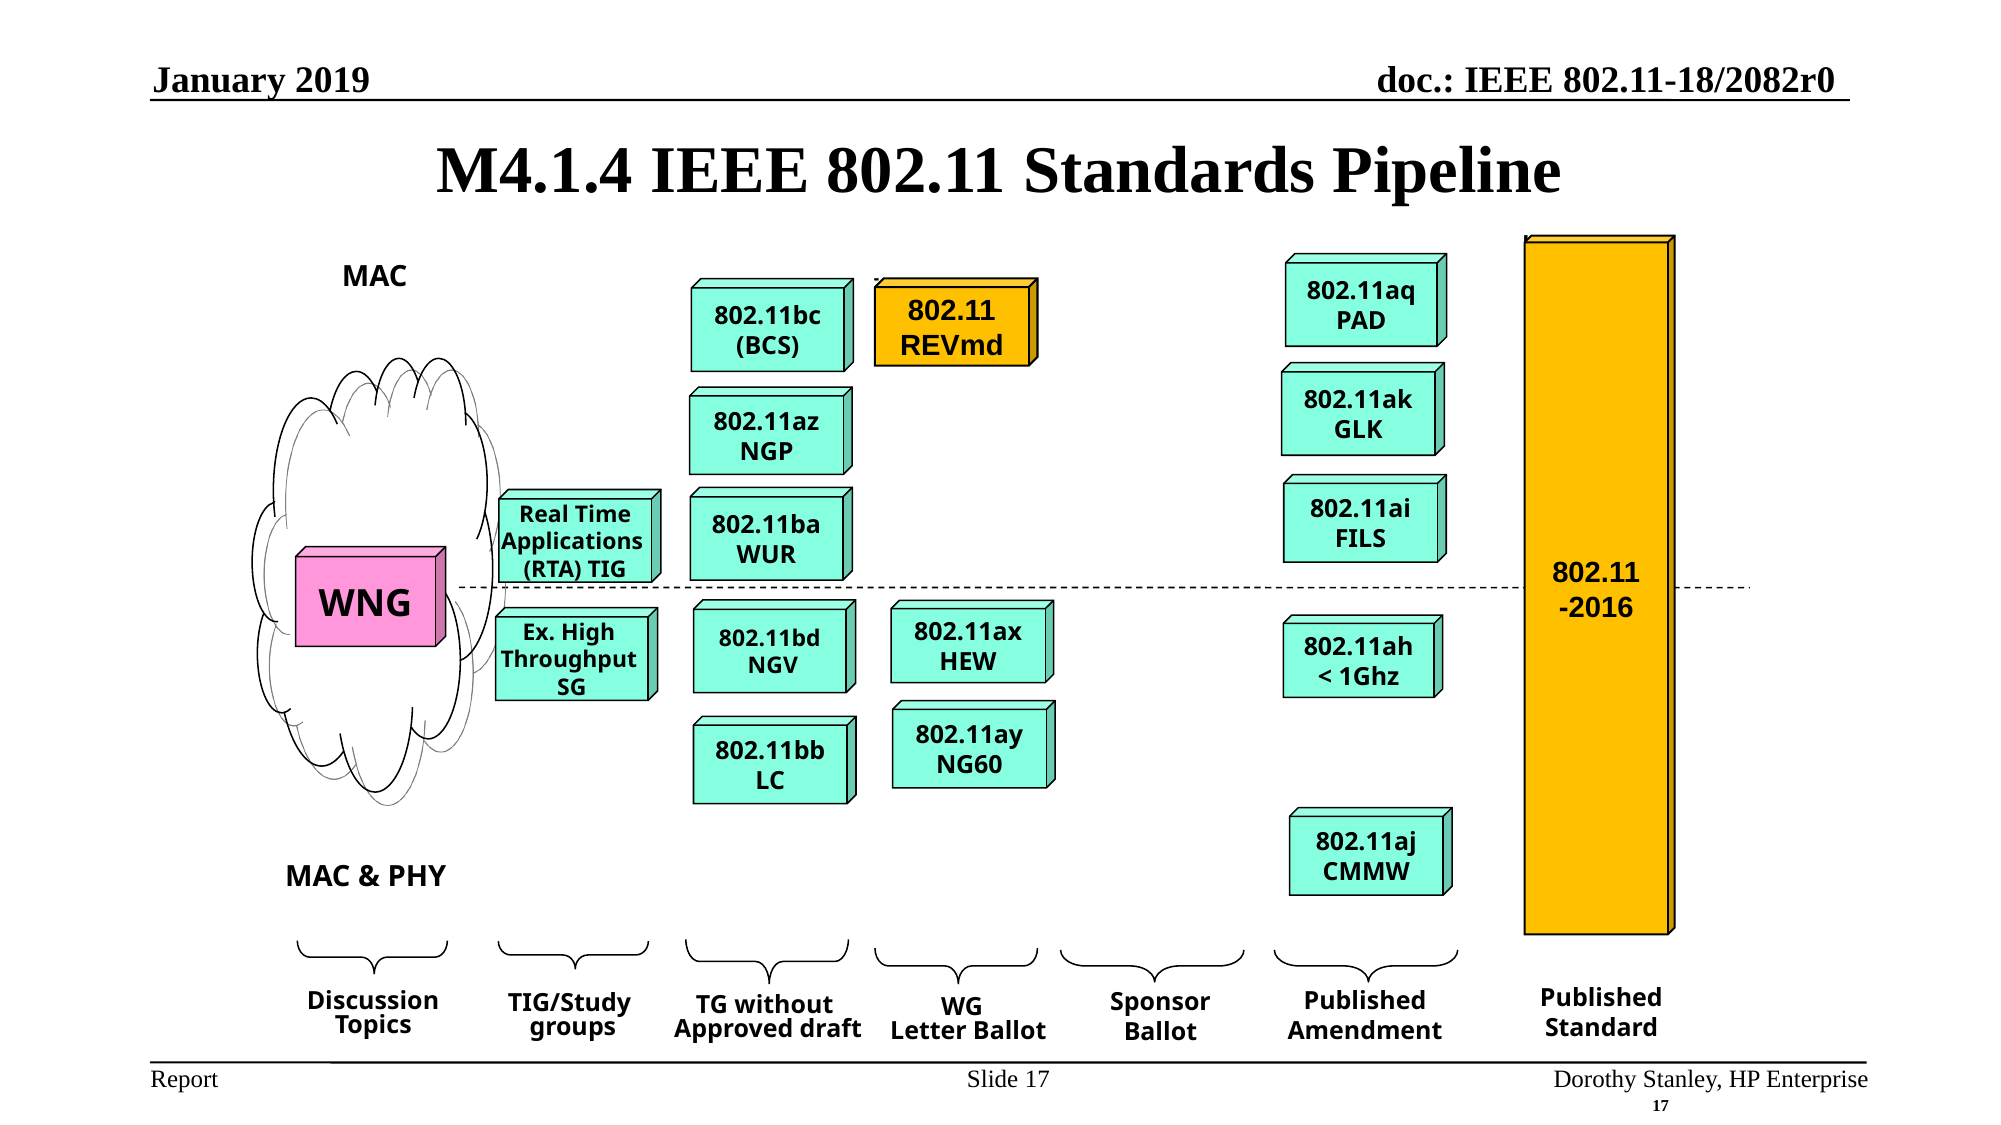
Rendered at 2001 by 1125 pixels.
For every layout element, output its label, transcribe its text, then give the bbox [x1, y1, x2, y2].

text_box Discussion Topics [280, 983, 467, 1046]
text_box Sponsor Ballot [1095, 978, 1226, 1054]
text_box 802.11bc (BCS) [691, 278, 854, 372]
text_box 802.11ak GLK [1281, 362, 1445, 456]
text_box [498, 941, 649, 969]
text_box TIG/Study groups [470, 984, 675, 1048]
title background data [1286, 254, 1446, 262]
text_box 802.11aq PAD [1285, 253, 1447, 347]
text_box Real Time Applications (RTA) TIG [498, 489, 661, 583]
text_box Published Amendment [1272, 977, 1458, 1052]
footer Dorothy Stanley, HP Enterprise [1512, 1061, 1869, 1093]
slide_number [693, 600, 855, 609]
text_box [297, 940, 448, 974]
text_box [1274, 949, 1458, 982]
text_box [874, 948, 1038, 984]
text_box 802.11ax HEW [891, 600, 1054, 683]
text_box 802.11ay NG60 [892, 700, 1056, 788]
text_box Ex. High Throughput SG [495, 607, 658, 701]
title M4.1.4 IEEE 802.11 Standards Pipeline [362, 112, 1638, 219]
slide_number Slide 17 [964, 1061, 1053, 1093]
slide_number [691, 488, 851, 496]
text_box 802.11ah < 1Ghz [1283, 615, 1443, 698]
text_box 802.11az NGP [689, 387, 853, 475]
text_box 17 [1637, 1093, 1710, 1125]
text_box MAC & PHY [270, 850, 462, 900]
text_box 802.11 -2016 [1524, 235, 1675, 935]
text_box [685, 939, 849, 984]
text_box 802.11ba WUR [690, 487, 853, 581]
text_box WG Letter Ballot [875, 988, 1062, 1052]
text_box 802.11bd NGV [693, 599, 856, 693]
text_box 802.11aj CMMW [1289, 807, 1453, 896]
title Members by country and region [1524, 235, 1674, 242]
text_box WNG [295, 546, 446, 647]
list [1289, 807, 1451, 816]
slide_number Slide 22 [496, 608, 657, 616]
table_cell 11 [1284, 475, 1445, 483]
slide_number Slide 19 [296, 547, 445, 556]
text_box MAC [327, 250, 423, 300]
text_box 802.11 REVmd [874, 278, 1038, 366]
text_box 802.11bb LC [693, 716, 857, 804]
text_box Published Standard [1525, 974, 1678, 1049]
text_box [1060, 949, 1244, 982]
footer Dorothy Stanley, HP Enterprise [1282, 363, 1443, 371]
text_box [252, 358, 493, 793]
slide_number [891, 600, 1052, 608]
text_box [690, 387, 851, 395]
slide_number Slide 20 [893, 701, 1054, 709]
footer Dorothy Stanley, HP Enterprise [693, 716, 855, 725]
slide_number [152, 54, 406, 101]
slide_number Slide 23 [692, 279, 853, 287]
footer Dorothy Stanley, HP Enterprise [1283, 615, 1441, 623]
footer Dorothy Stanley, HP Enterprise [875, 279, 1036, 287]
text_box 802.11ai FILS [1283, 474, 1447, 563]
text_box TG without Approved draft [659, 987, 877, 1051]
